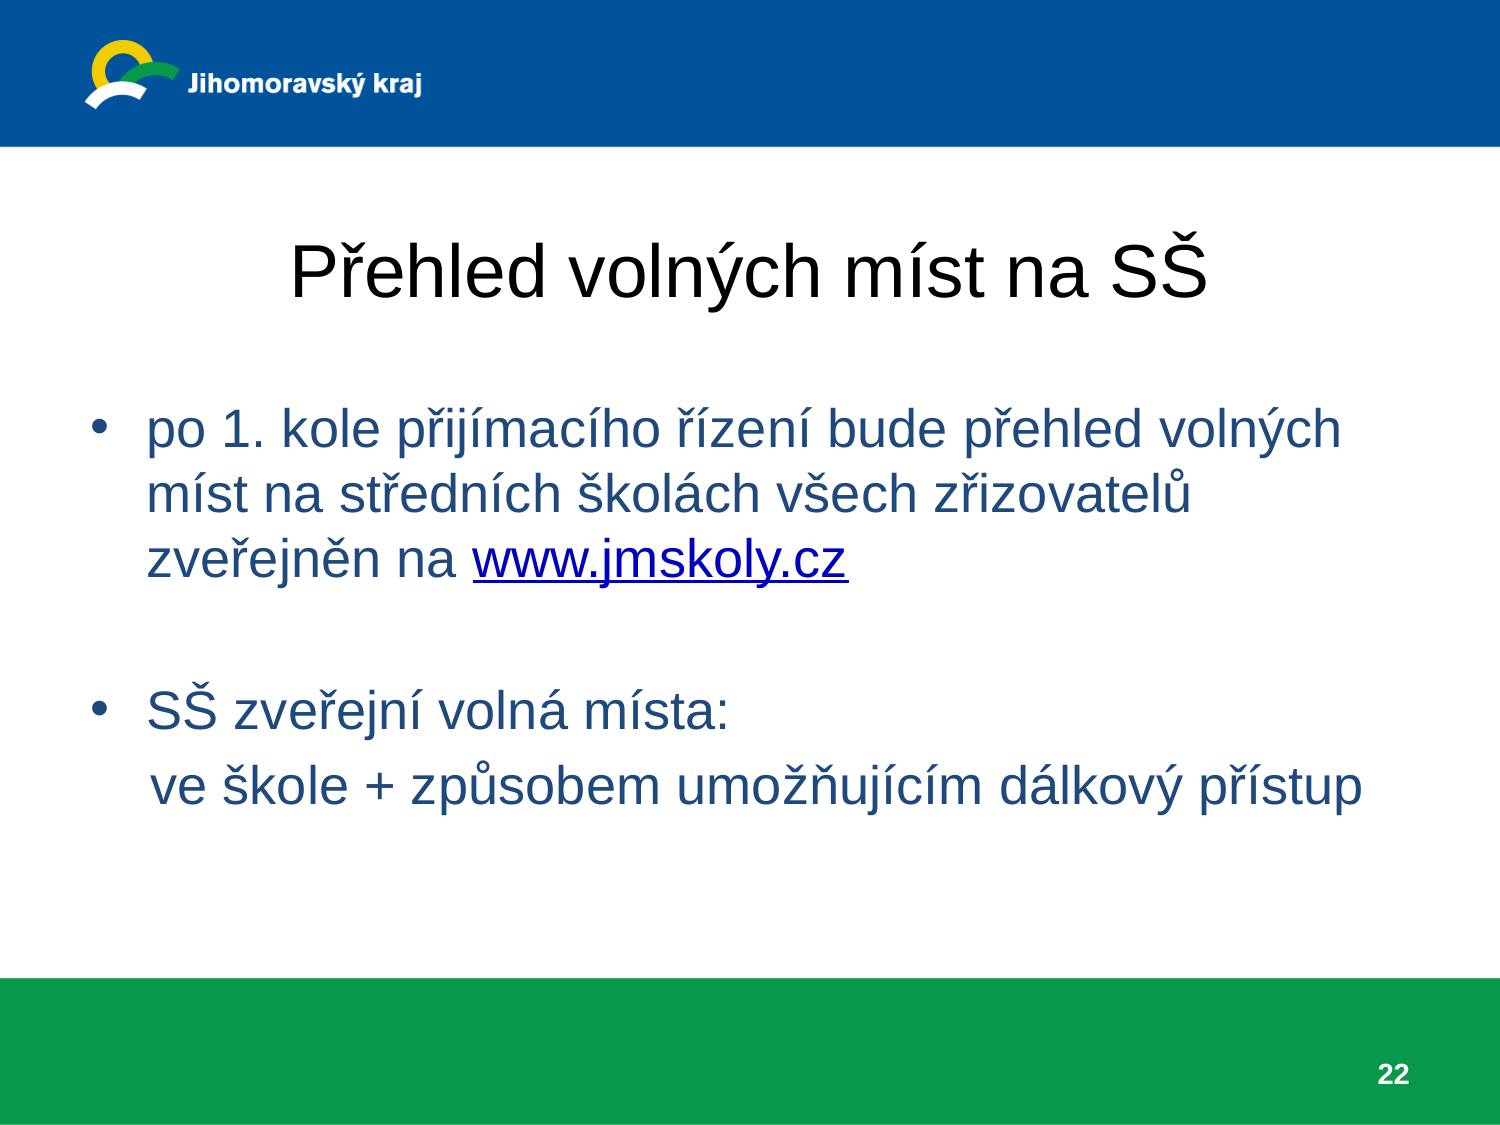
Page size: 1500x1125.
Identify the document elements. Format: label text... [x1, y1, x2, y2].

slide_number 22 [1074, 1042, 1425, 1103]
list po 1. kole přijímacího řízení bude přehled volných míst na středních školách všech zřizovatelů zveřejněn na www.jmskoly.cz SŠ zveřejní volná místa: ve škole + způsobem umožňujícím dálkový přístup [74, 385, 1426, 953]
picture [0, 0, 1500, 1125]
title Přehled volných míst na SŠ [74, 173, 1426, 362]
